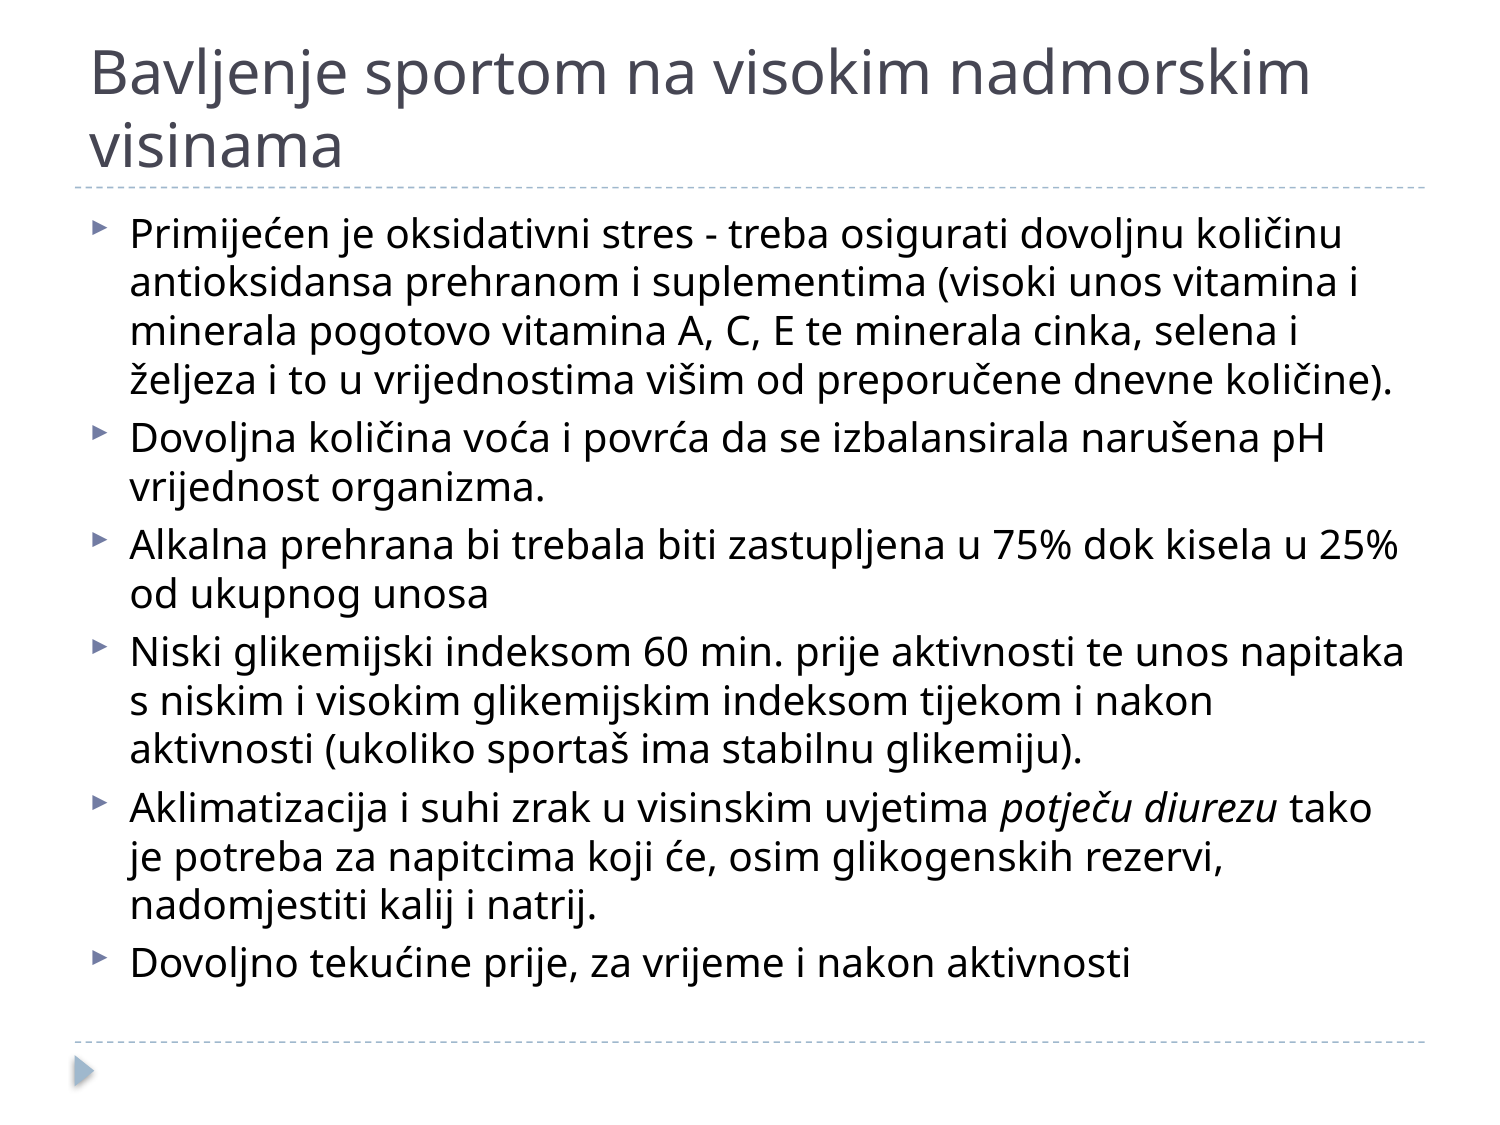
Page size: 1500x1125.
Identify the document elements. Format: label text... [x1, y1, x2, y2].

title Bavljenje sportom na visokim nadmorskim visinama [75, 24, 1425, 188]
list Primijećen je oksidativni stres - treba osigurati dovoljnu količinu antioksidansa prehranom i suplementima (visoki unos vitamina i minerala pogotovo vitamina A, C, E te minerala cinka, selena i željeza i to u vrijednostima višim od preporučene dnevne količine). Dovoljna količina voća i povrća da se izbalansirala narušena pH vrijednost organizma. Alkalna prehrana bi trebala biti zastupljena u 75% dok kisela u 25% od ukupnog unosa Niski glikemijski indeksom 60 min. prije aktivnosti te unos napitaka s niskim i visokim glikemijskim indeksom tijekom i nakon aktivnosti (ukoliko sportaš ima stabilnu glikemiju). Aklimatizacija i suhi zrak u visinskim uvjetima potječu diurezu tako je potreba za napitcima koji će, osim glikogenskih rezervi, nadomjestiti kalij i natrij. Dovoljno tekućine prije, za vrijeme i nakon aktivnosti [75, 200, 1425, 1010]
